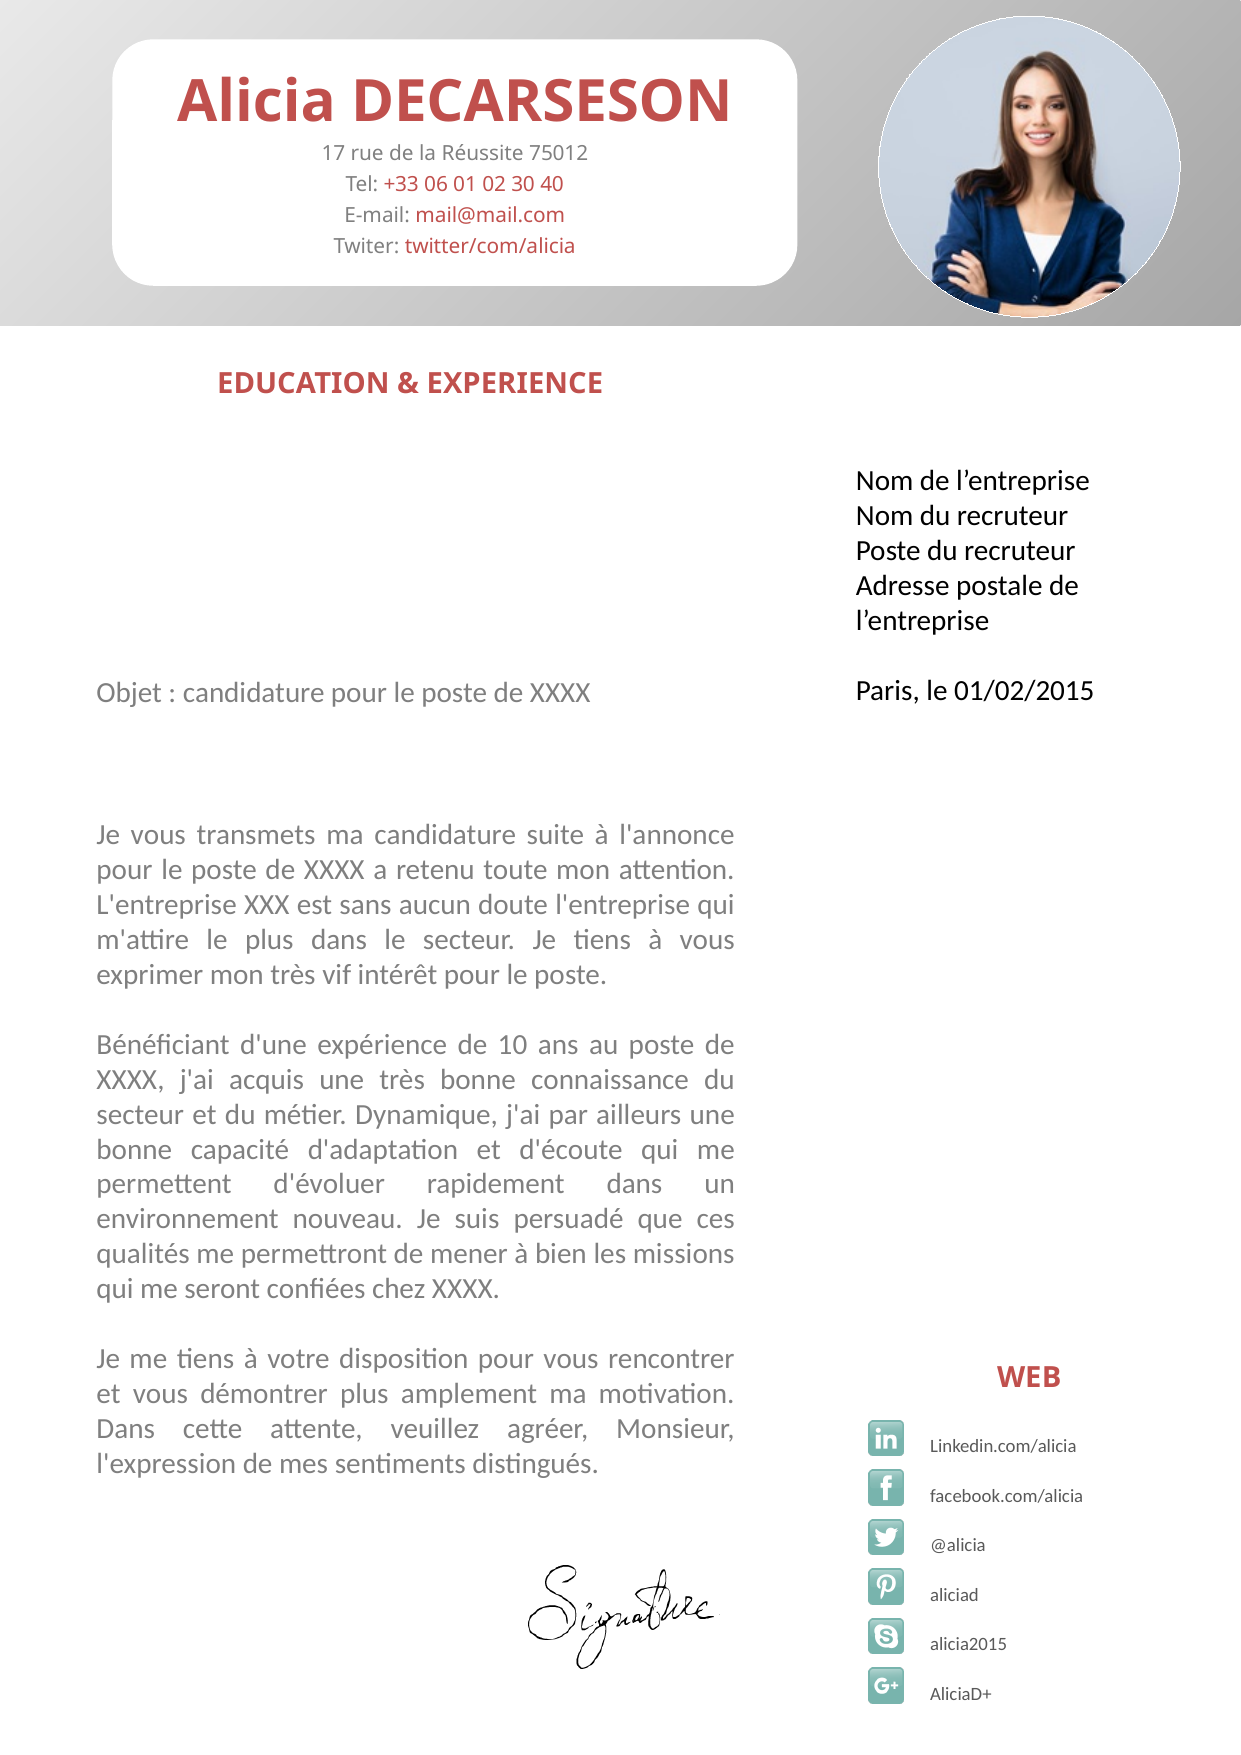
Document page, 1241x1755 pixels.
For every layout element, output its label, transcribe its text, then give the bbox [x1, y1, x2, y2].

text_box [110, 37, 800, 288]
text_box Nom de l’entreprise Nom du recruteur Poste du recruteur Adresse postale de l’entreprise Paris, le 01/02/2015 [841, 454, 1218, 714]
text_box [0, 0, 1241, 328]
text_box Alicia DECARSESON 17 rue de la Réussite 75012 Tel: +33 06 01 02 30 40 E-mail: mail@mail.com Twiter: twitter/com/alicia [162, 38, 748, 297]
text_box Objet : candidature pour le poste de XXXX [81, 666, 852, 716]
text_box Je vous transmets ma candidature suite à l'annonce pour le poste de XXXX a retenu toute mon attention. L'entreprise XXX est sans aucun doute l'entreprise qui m'attire le plus dans le secteur. Je tiens à vous exprimer mon très vif intérêt pour le poste. Bénéficiant d'une expérience de 10 ans au poste de XXXX, j'ai acquis une très bonne connaissance du secteur et du métier. Dynamique, j'ai par ailleurs une bonne capacité d'adaptation et d'écoute qui me permettent d'évoluer rapidement dans un environnement nouveau. Je suis persuadé que ces qualités me permettront de mener à bien les missions qui me seront confiées chez XXXX. Je me tiens à votre disposition pour vous rencontrer et vous démontrer plus amplement ma motivation. Dans cette attente, veuillez agréer, Monsieur, l'expression de mes sentiments distingués. [81, 807, 751, 1487]
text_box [867, 1420, 904, 1704]
picture [878, 15, 1181, 318]
text_box Linkedin.com/alicia facebook.com/alicia @alicia aliciad alicia2015 AliciaD+ [915, 1399, 1196, 1712]
text_box EDUCATION & EXPERIENCE [202, 357, 619, 407]
picture [491, 1517, 751, 1691]
text_box WEB [982, 1351, 1077, 1399]
